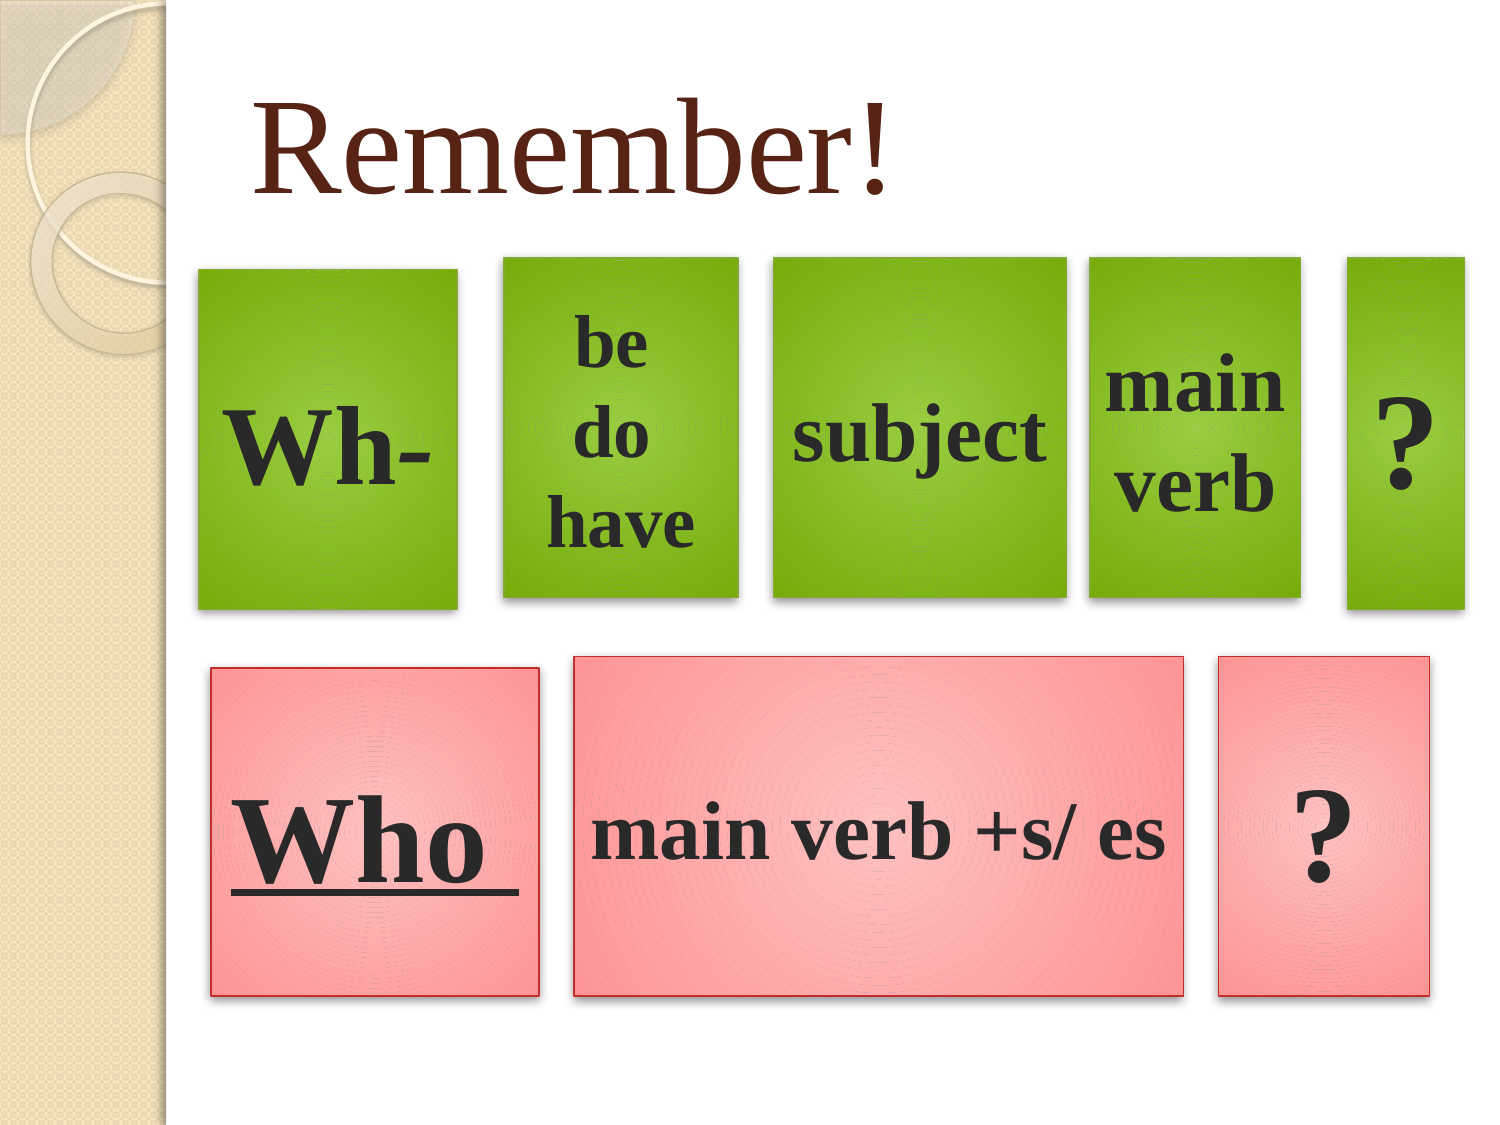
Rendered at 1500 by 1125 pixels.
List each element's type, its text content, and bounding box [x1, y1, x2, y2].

text_box Who [210, 667, 540, 997]
text_box ? [1347, 257, 1465, 610]
text_box main verb +s/ es [573, 656, 1184, 997]
title Remember! [235, 45, 1466, 233]
text_box ? [1218, 656, 1430, 997]
list [235, 237, 1466, 1025]
text_box be do have [503, 257, 739, 598]
text_box subject [773, 257, 1067, 598]
text_box main verb [1089, 257, 1301, 598]
text_box Wh- [198, 269, 458, 610]
